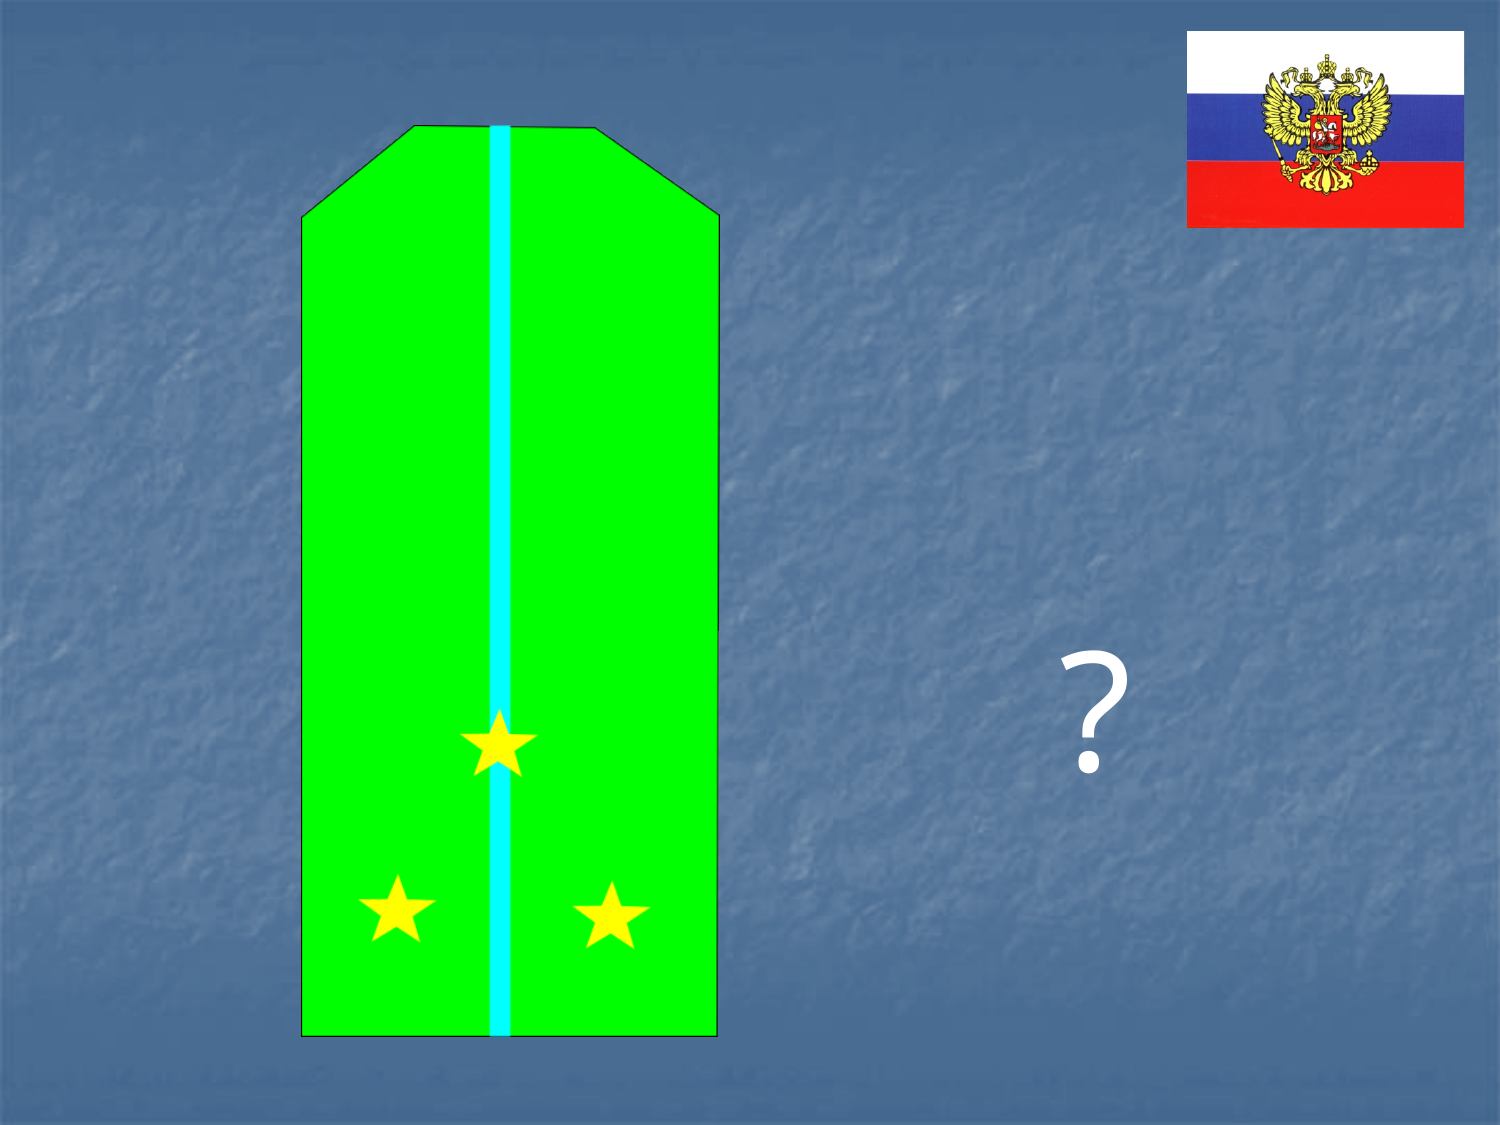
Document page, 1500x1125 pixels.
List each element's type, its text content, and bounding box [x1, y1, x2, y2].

picture [1186, 30, 1465, 228]
text_box ? [1045, 597, 1164, 813]
picture [300, 125, 720, 1038]
